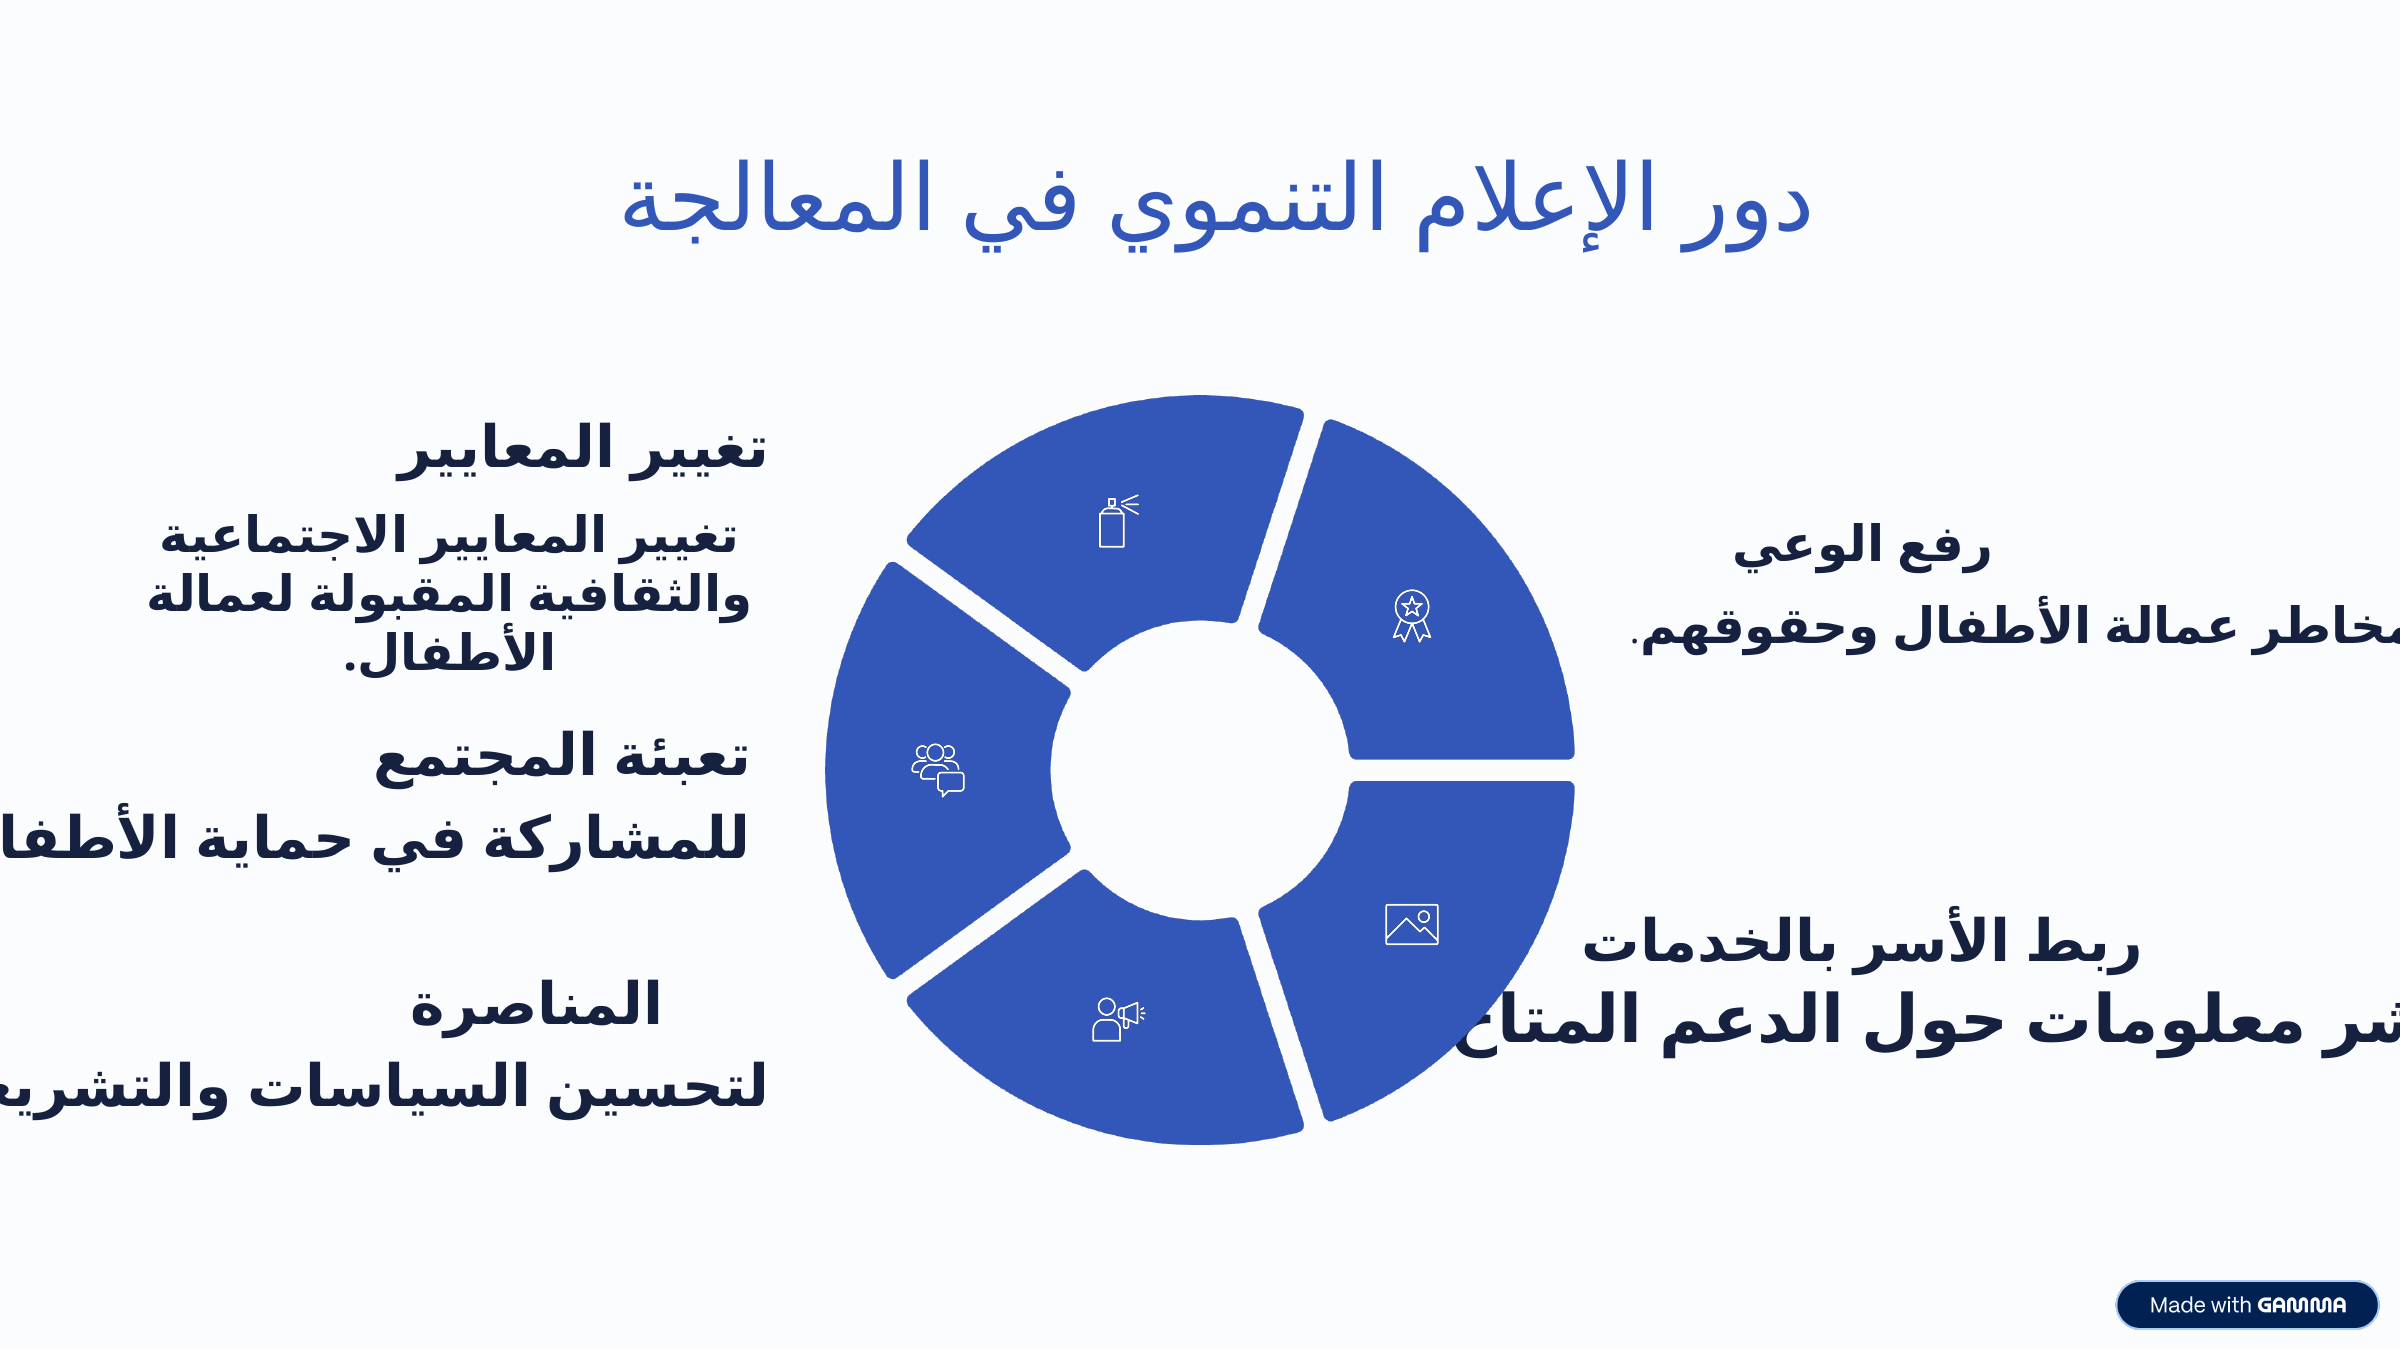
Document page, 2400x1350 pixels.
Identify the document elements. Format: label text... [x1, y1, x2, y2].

text_box رفع الوعي [1630, 514, 2096, 573]
picture [825, 395, 1575, 1145]
text_box نشر معلومات حول الدعم المتاح. [1630, 996, 2270, 1057]
text_box لتحسين السياسات والتشريعات. [130, 1058, 770, 1119]
picture [2106, 1271, 2389, 1339]
text_box بمخاطر عمالة الأطفال وحقوقهم. [1630, 594, 2270, 654]
text_box ربط الأسر بالخدمات [1630, 916, 2096, 975]
text_box للمشاركة في حماية الأطفال. [130, 810, 752, 870]
text_box تعبئة المجتمع [286, 730, 752, 789]
text_box المناصرة [304, 978, 770, 1037]
text_box تغيير المعايير [304, 422, 770, 481]
text_box تغيير المعايير الاجتماعية والثقافية المقبولة لعمالة الأطفال. [130, 502, 770, 622]
text_box دور الإعلام التنموي في المعالجة [618, 133, 2270, 322]
